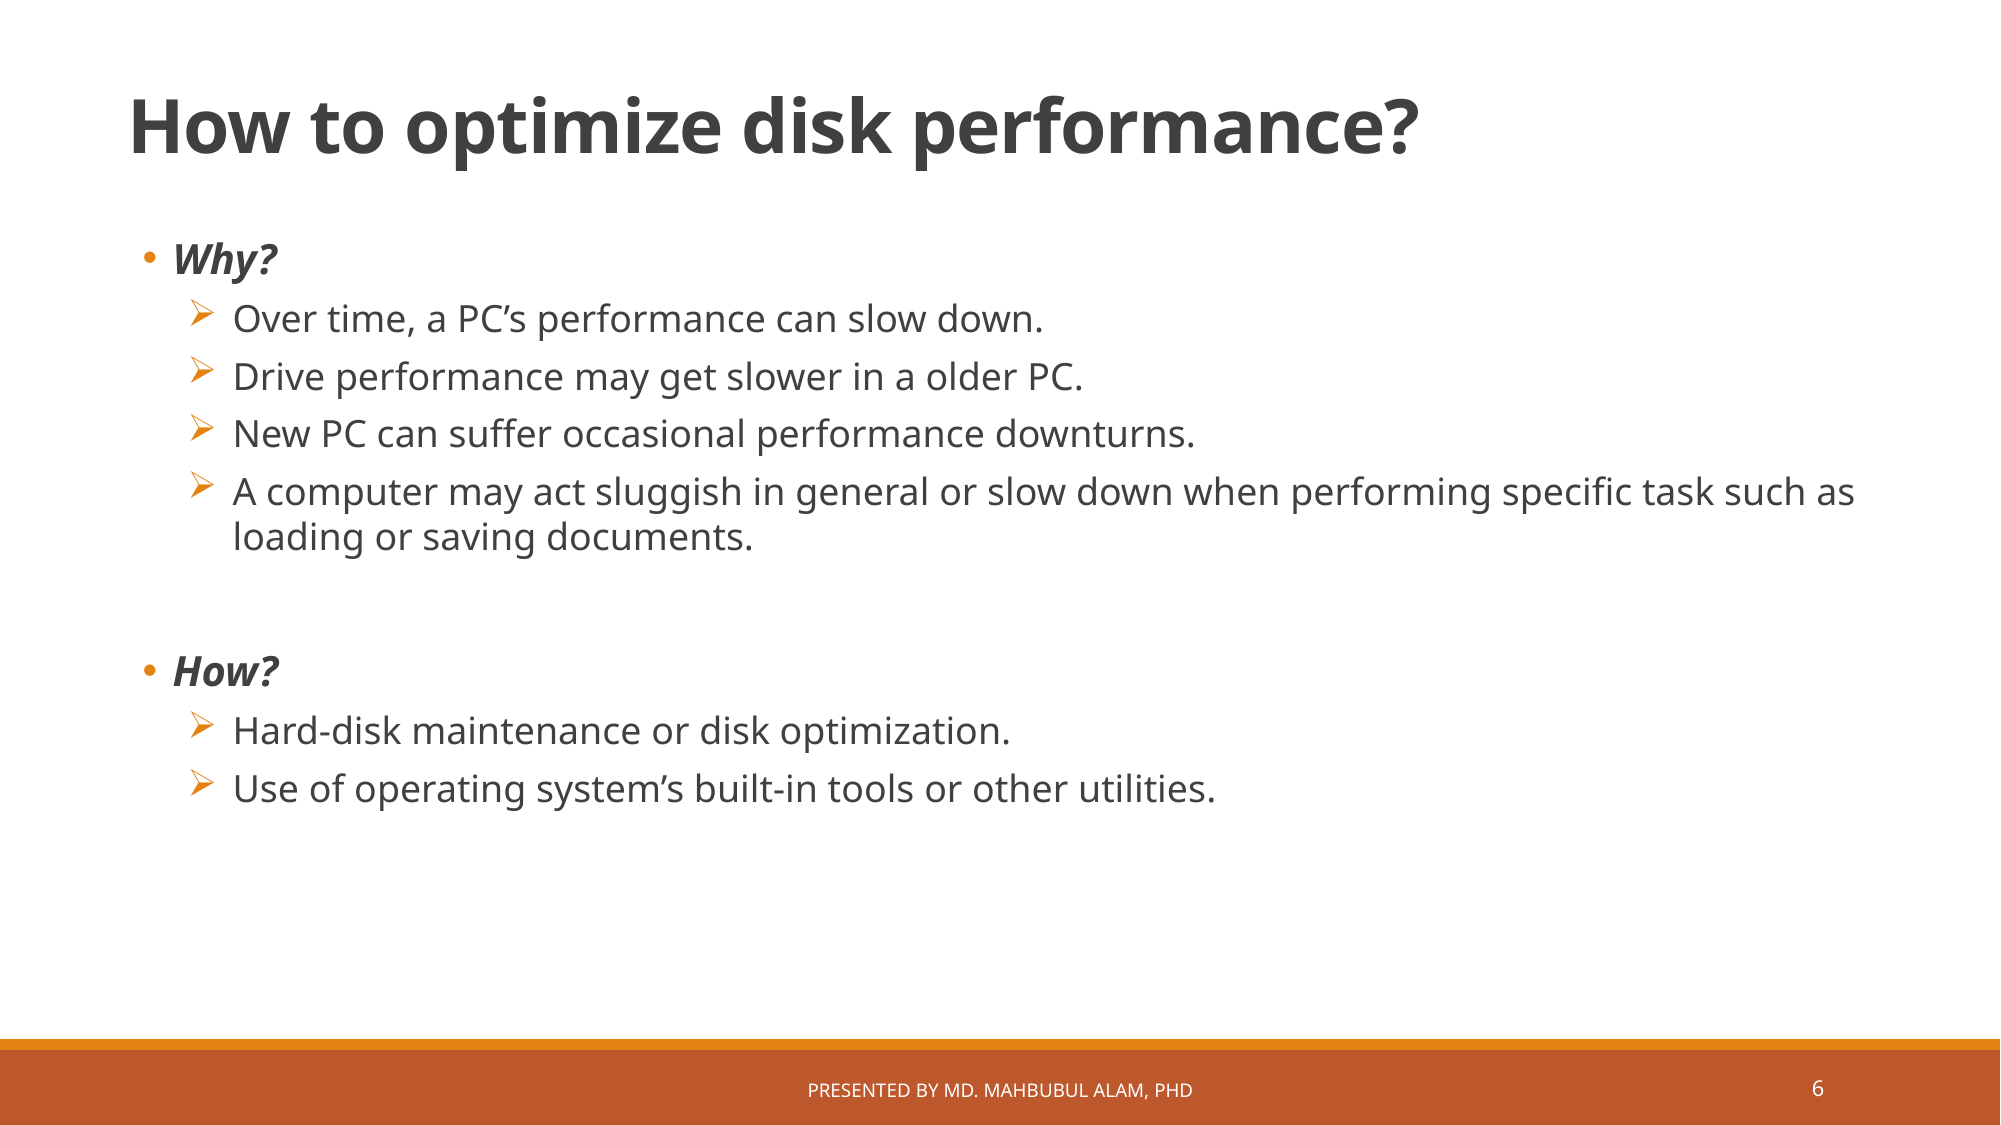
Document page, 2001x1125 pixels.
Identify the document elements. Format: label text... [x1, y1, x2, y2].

slide_number 6 [1624, 1059, 1840, 1120]
list Why? Over time, a PC’s performance can slow down. Drive performance may get slower in a older PC. New PC can suffer occasional performance downturns. A computer may act sluggish in general or slow down when performing specific task such as loading or saving documents. How? Hard-disk maintenance or disk optimization. Use of operating system’s built-in tools or other utilities. [112, 224, 1900, 963]
footer Presented by Md. Mahbubul Alam, PhD [604, 1059, 1396, 1120]
title How to optimize disk performance? [112, 73, 1900, 177]
